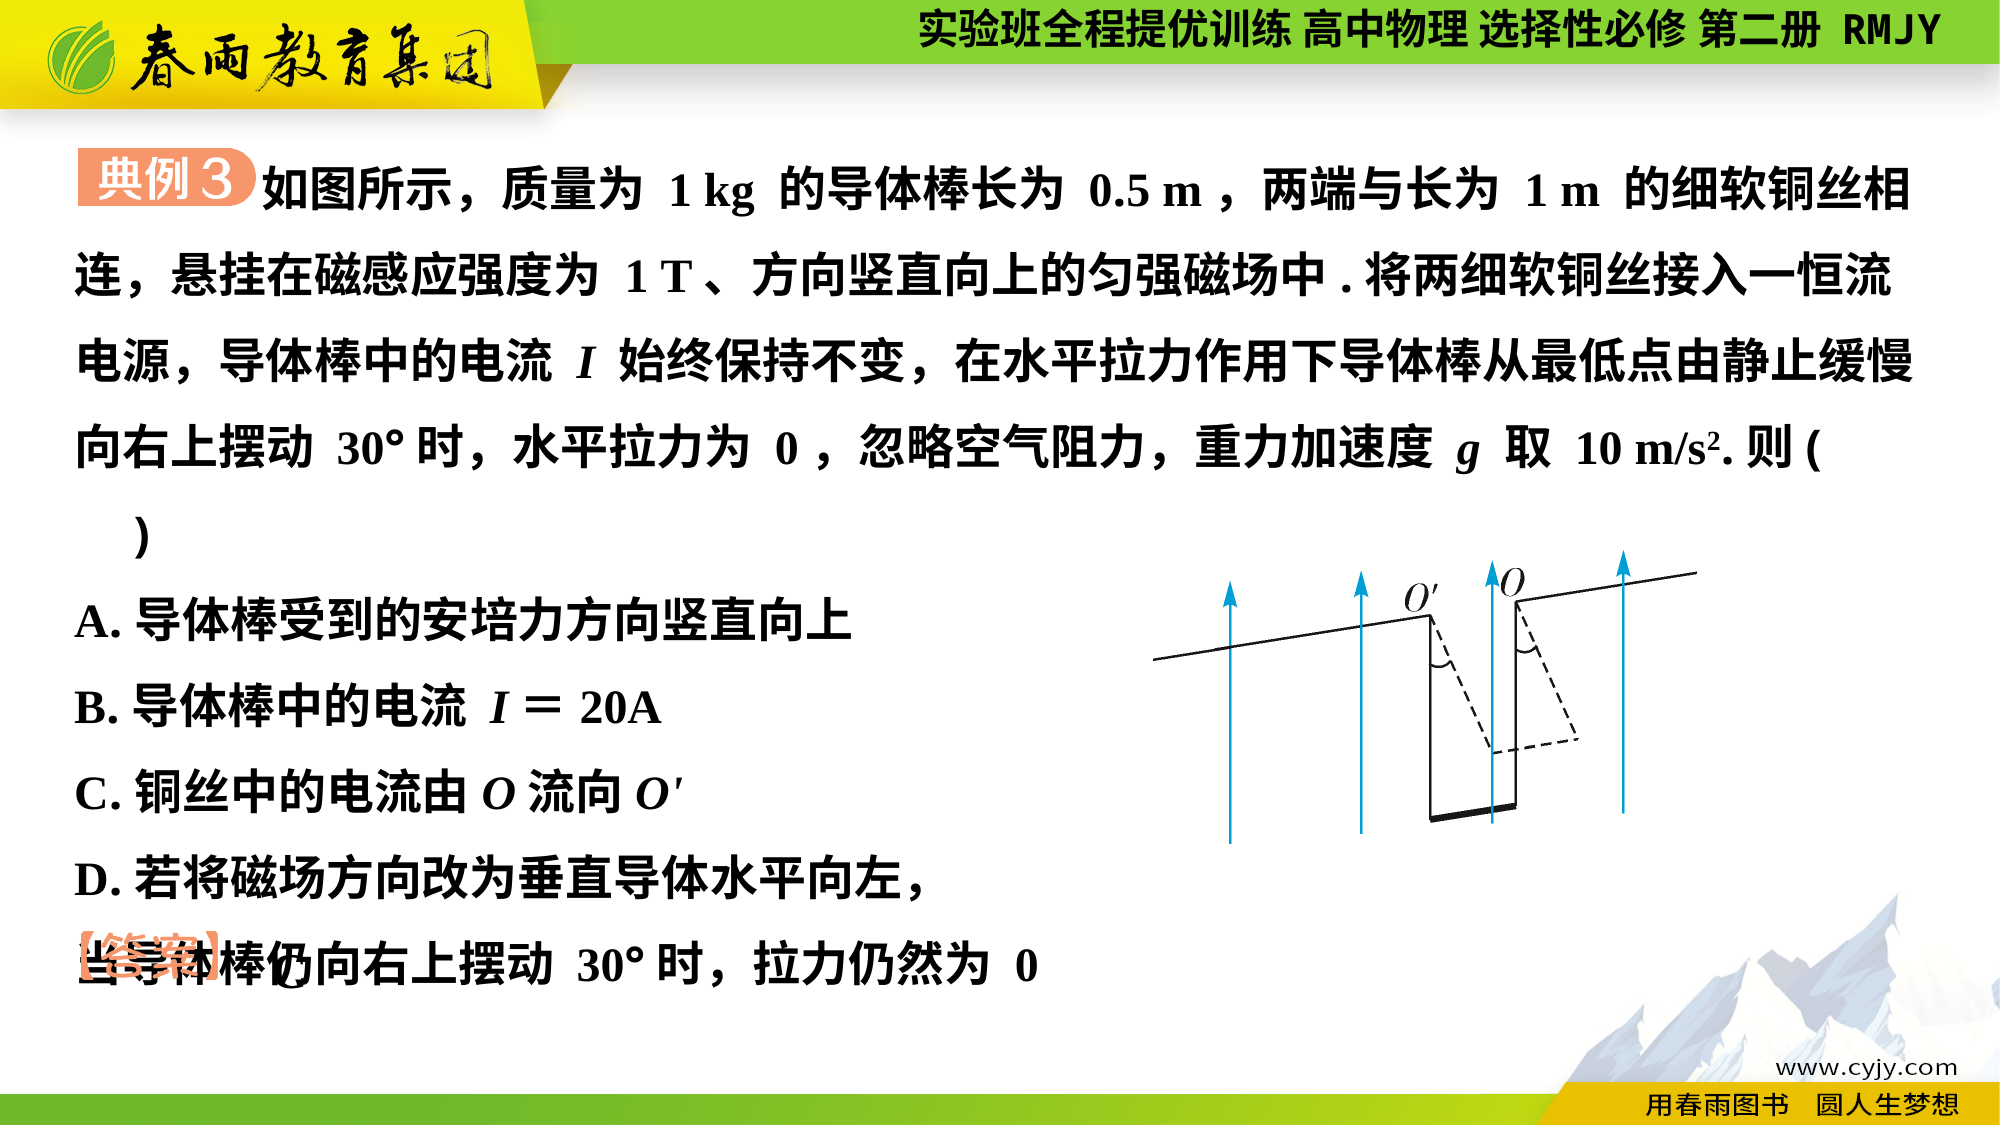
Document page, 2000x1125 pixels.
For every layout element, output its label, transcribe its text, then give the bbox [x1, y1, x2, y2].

picture [0, 0, 2000, 1125]
text_box C [256, 900, 322, 1006]
